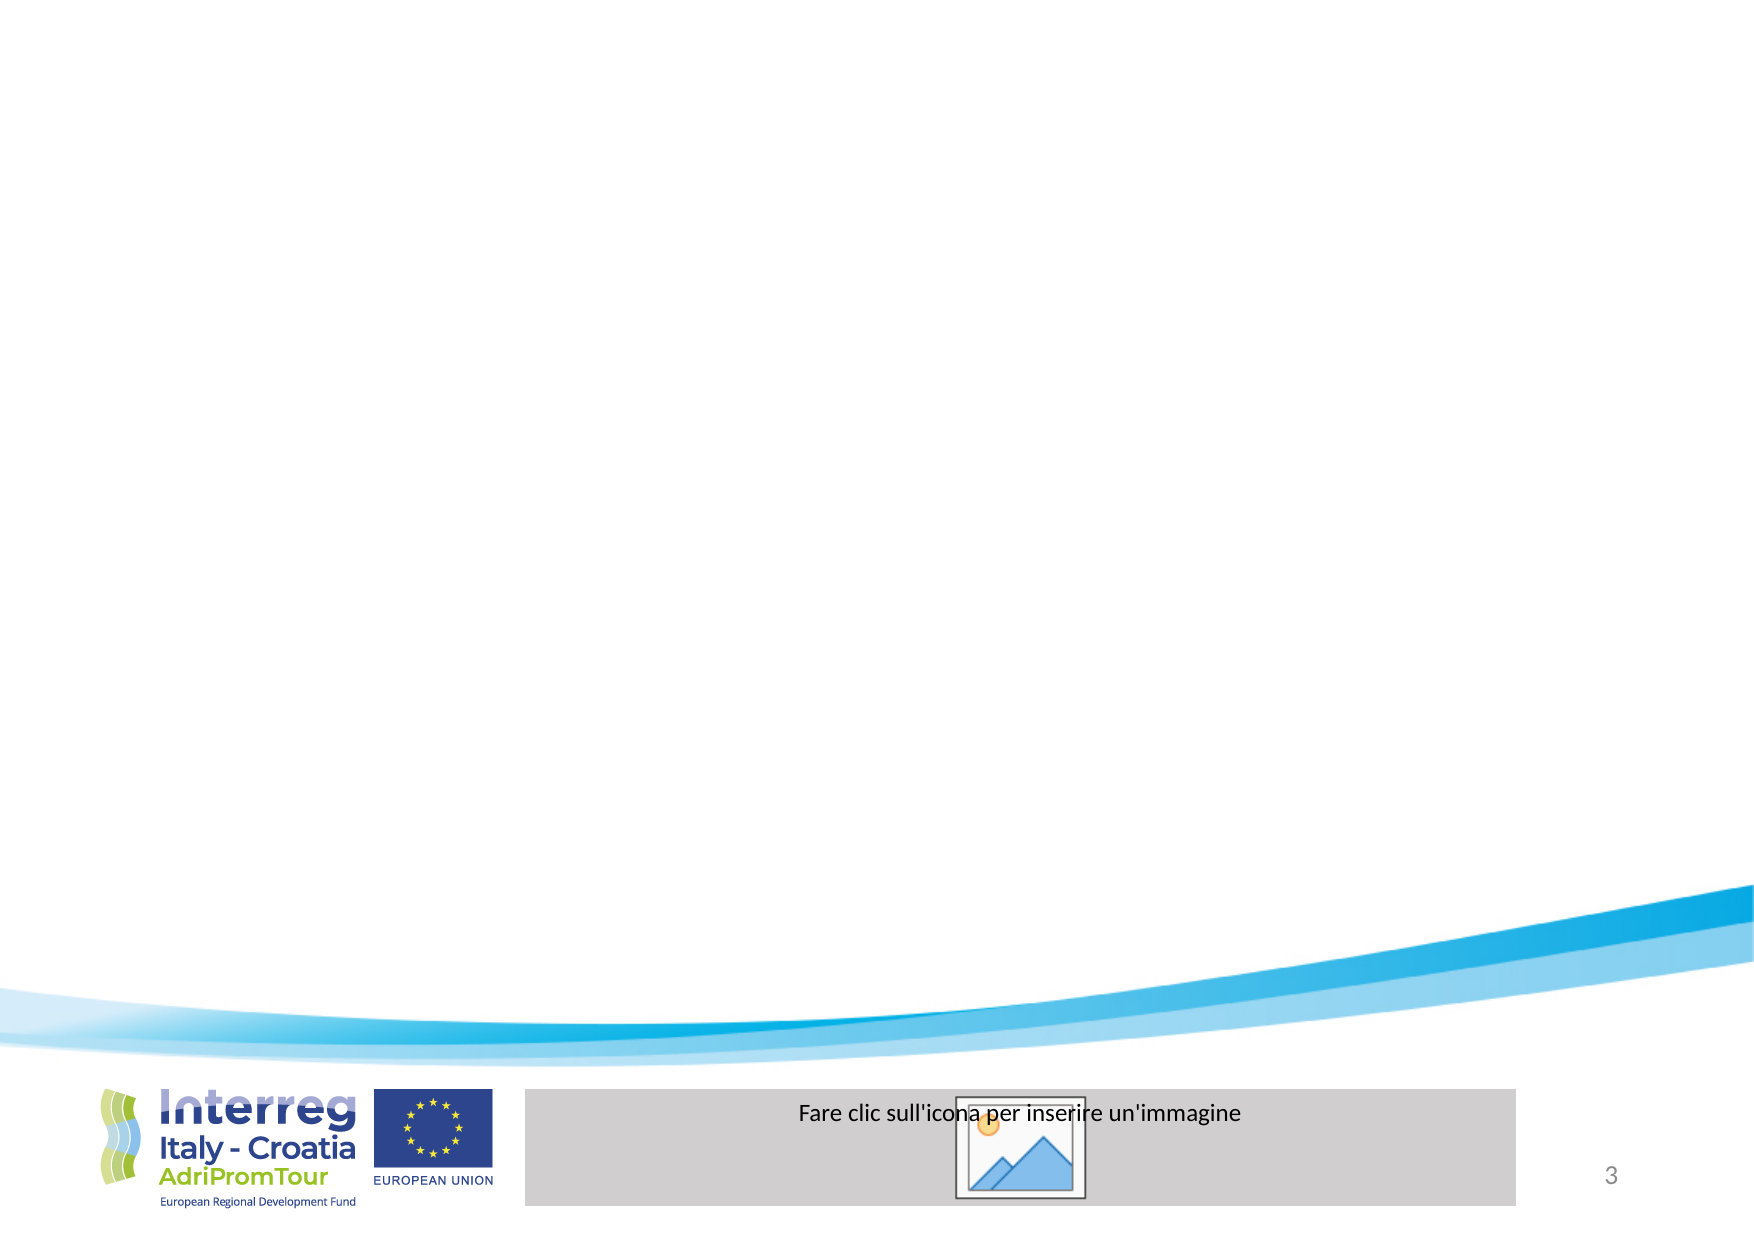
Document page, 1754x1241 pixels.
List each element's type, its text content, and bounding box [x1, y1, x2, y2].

slide_number 3 [1532, 1140, 1634, 1207]
picture [0, 884, 1754, 1218]
